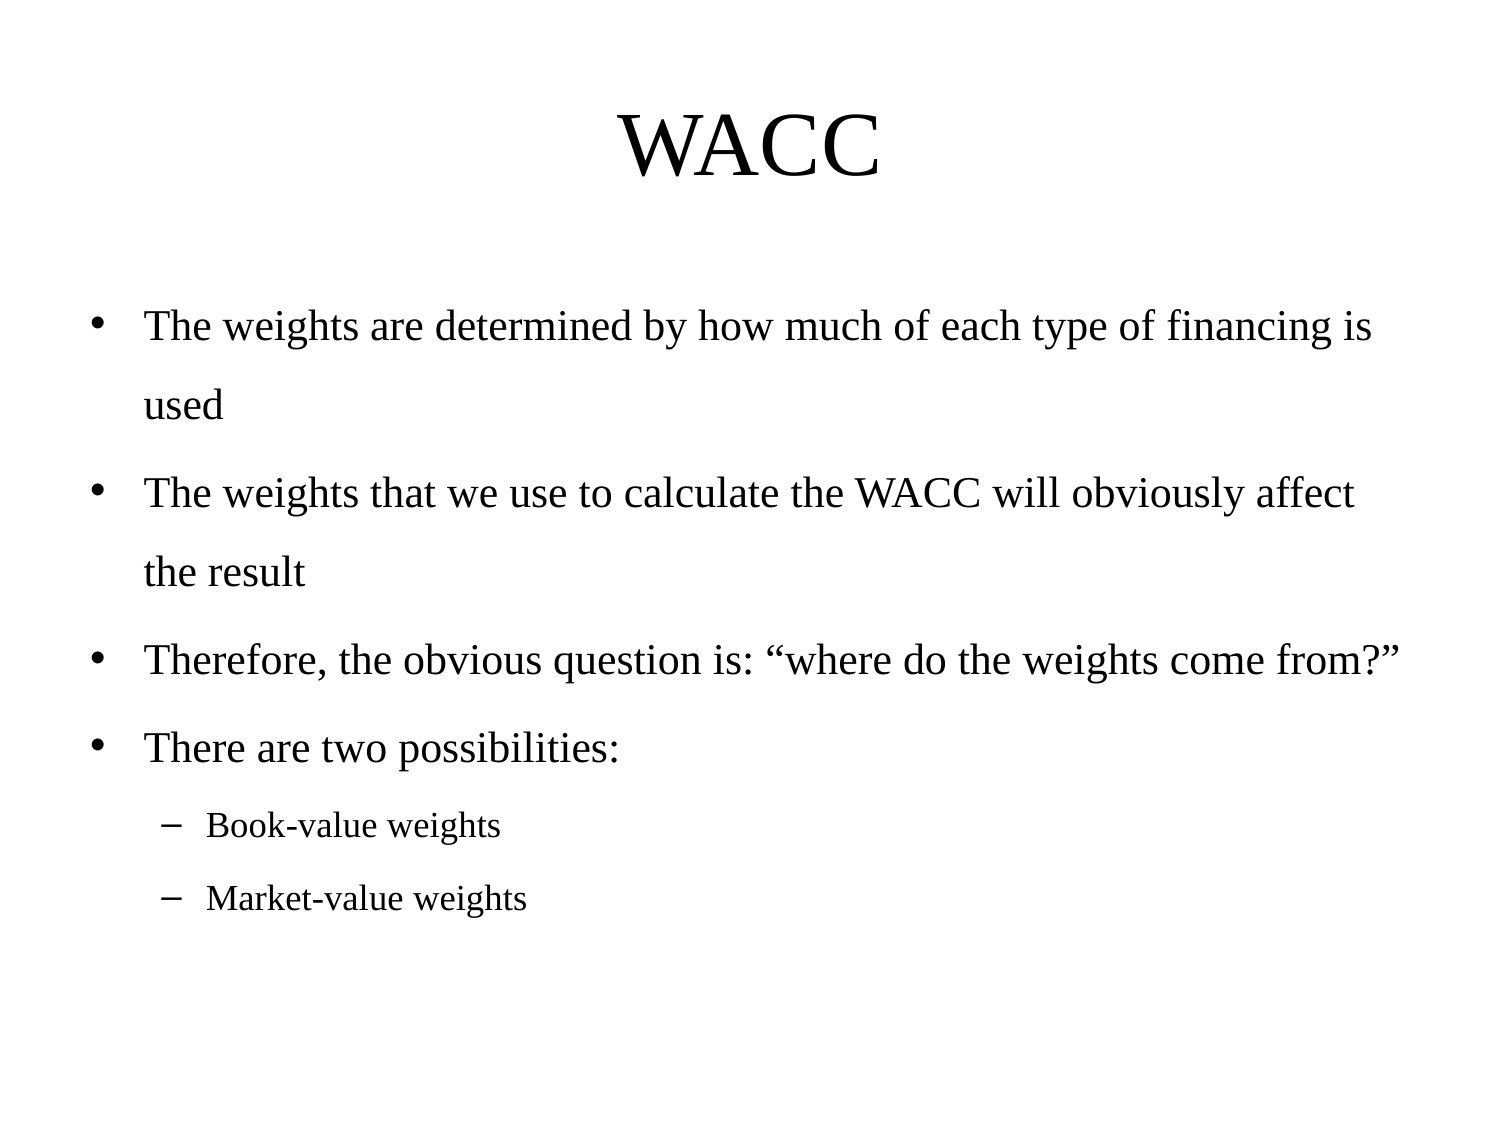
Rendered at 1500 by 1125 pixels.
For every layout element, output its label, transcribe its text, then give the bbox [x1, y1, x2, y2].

title WACC [75, 45, 1425, 233]
list The weights are determined by how much of each type of financing is used The weights that we use to calculate the WACC will obviously affect the result Therefore, the obvious question is: “where do the weights come from?” There are two possibilities: Book-value weights Market-value weights [75, 262, 1425, 1005]
